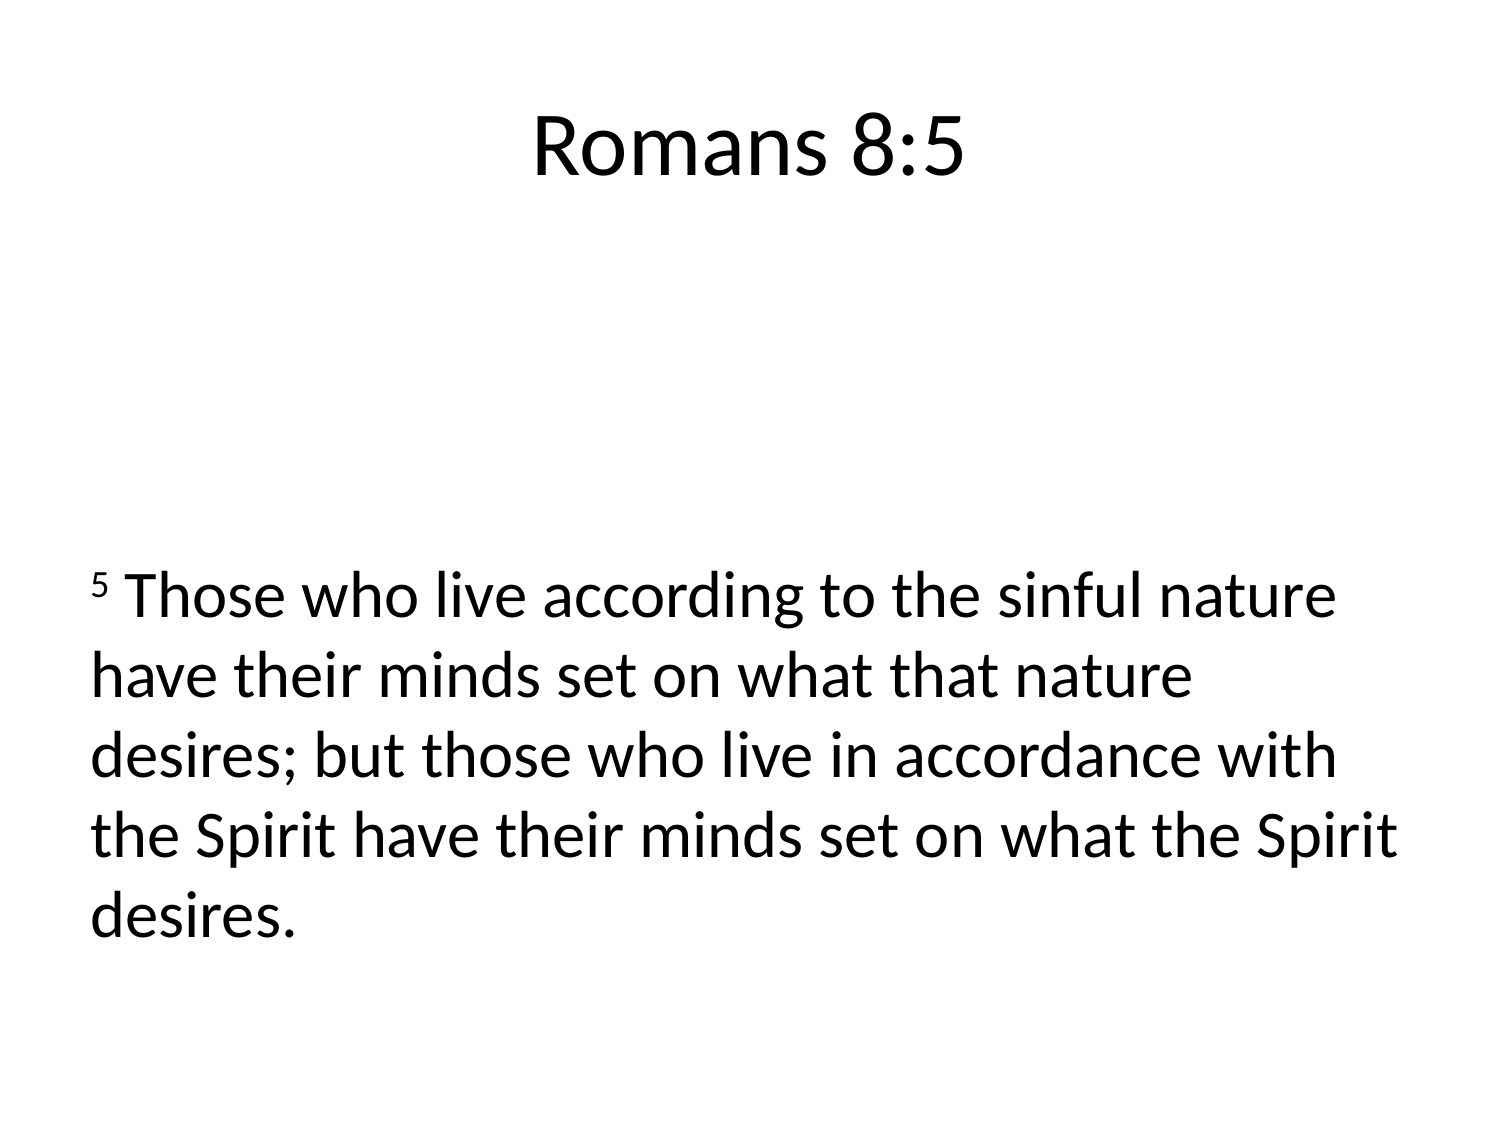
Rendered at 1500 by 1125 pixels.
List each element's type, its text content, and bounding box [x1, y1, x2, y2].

title Romans 8:5 [75, 45, 1425, 233]
list 5 Those who live according to the sinful nature have their minds set on what that nature desires; but those who live in accordance with the Spirit have their minds set on what the Spirit desires. [75, 262, 1425, 1005]
